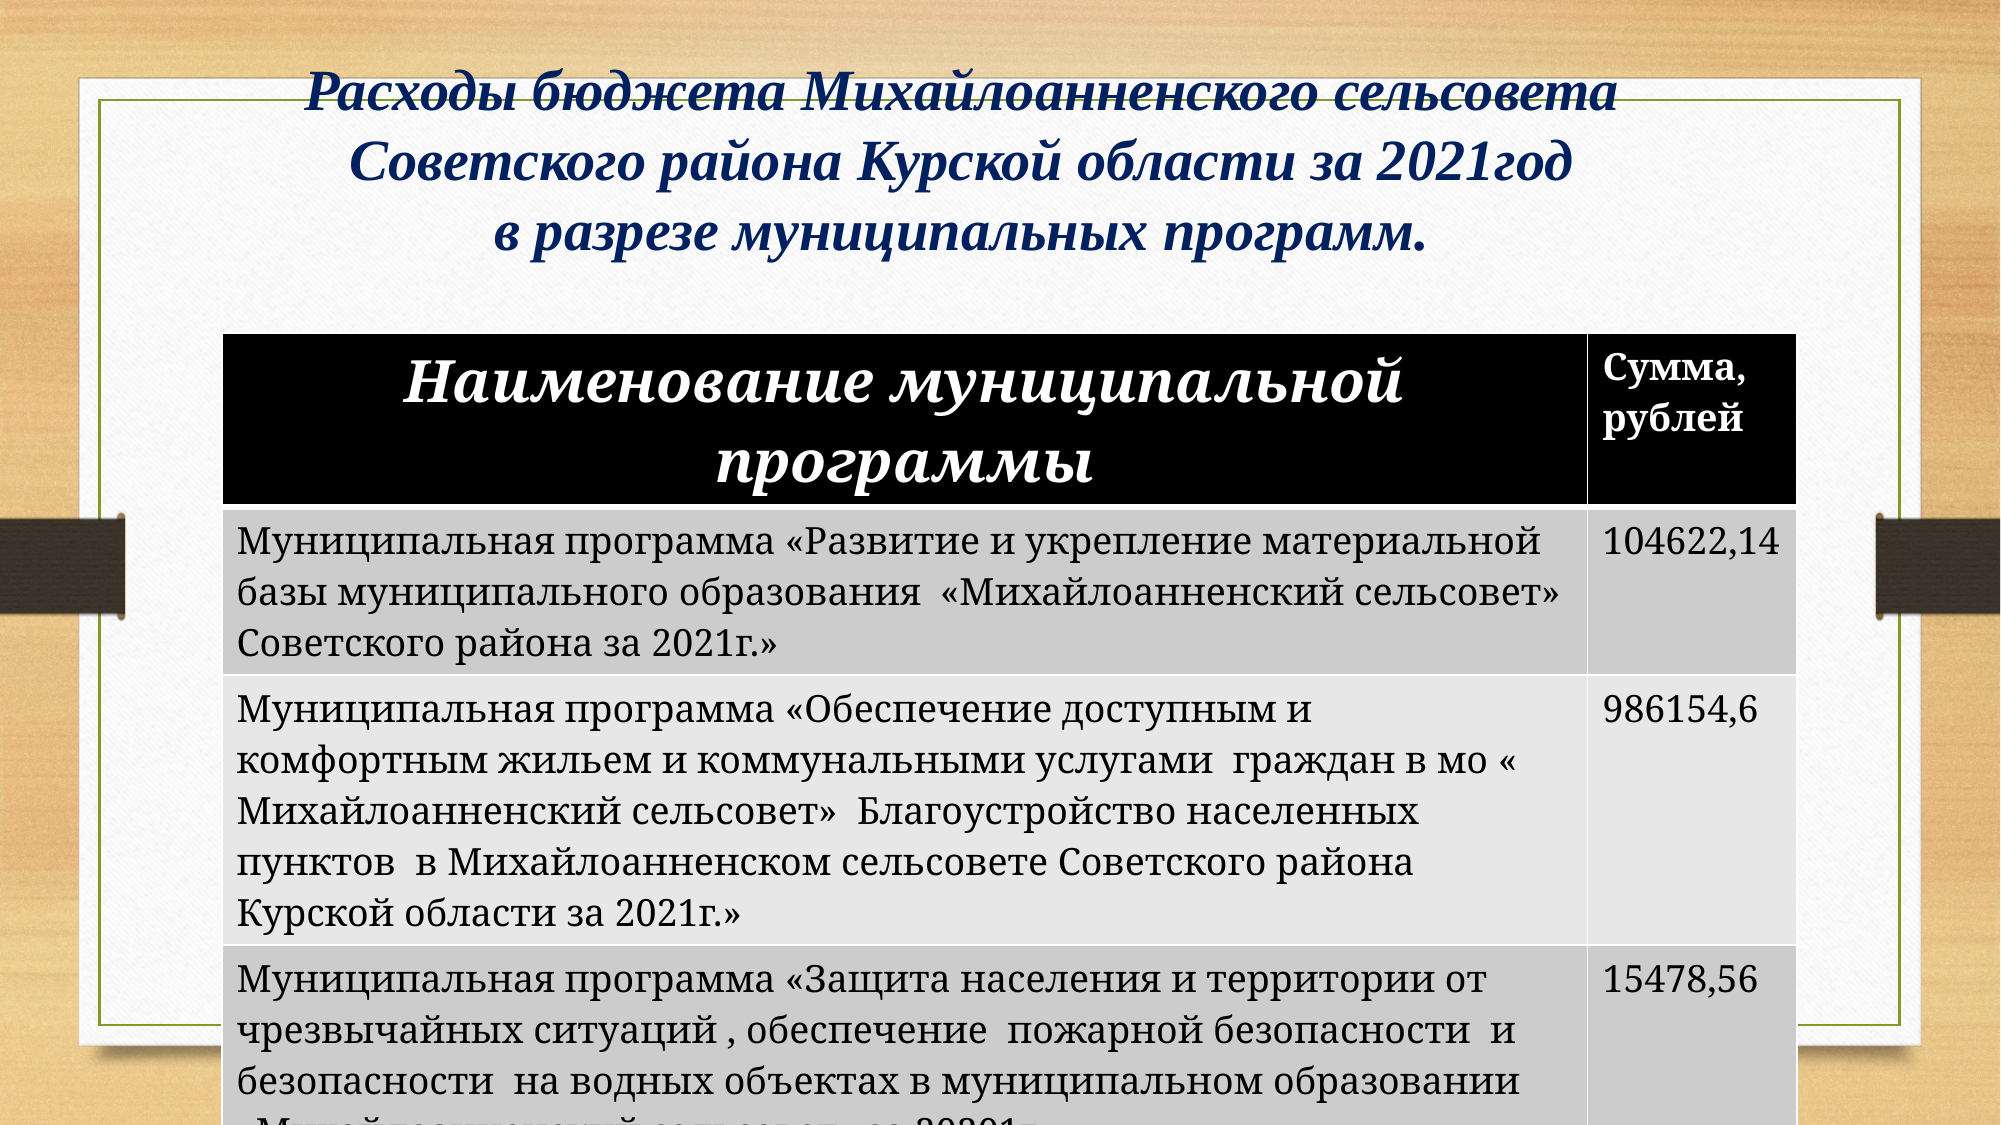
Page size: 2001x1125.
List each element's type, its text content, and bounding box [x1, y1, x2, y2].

table_cell Муниципальная программа «Развитие и укрепление материальной базы муниципального образования «Михайлоанненский сельсовет» Советского района за 2021г.» [223, 510, 1587, 674]
table_cell Муниципальная программа «Защита населения и территории от чрезвычайных ситуаций , обеспечение пожарной безопасности и безопасности на водных объектах в муниципальном образовании «Михайлоанненский сельсовет» за 20201г» [223, 946, 1587, 1125]
table_cell 15478,56 [1588, 946, 1796, 1125]
table_cell 104622,14 [1588, 510, 1796, 674]
picture [0, 0, 2001, 1125]
table_header Сумма, рублей [1588, 334, 1796, 504]
title Расходы бюджета Михайлоанненского сельсовета Советского района Курской области за 2021год в разрезе муниципальных программ. [145, 72, 1779, 313]
table_cell 986154,6 [1588, 676, 1796, 944]
table_header Наименование муниципальной программы [223, 334, 1587, 504]
table_cell Муниципальная программа «Обеспечение доступным и комфортным жильем и коммунальными услугами граждан в мо « Михайлоанненский сельсовет» Благоустройство населенных пунктов в Михайлоанненском сельсовете Советского района Курской области за 2021г.» [223, 676, 1587, 944]
